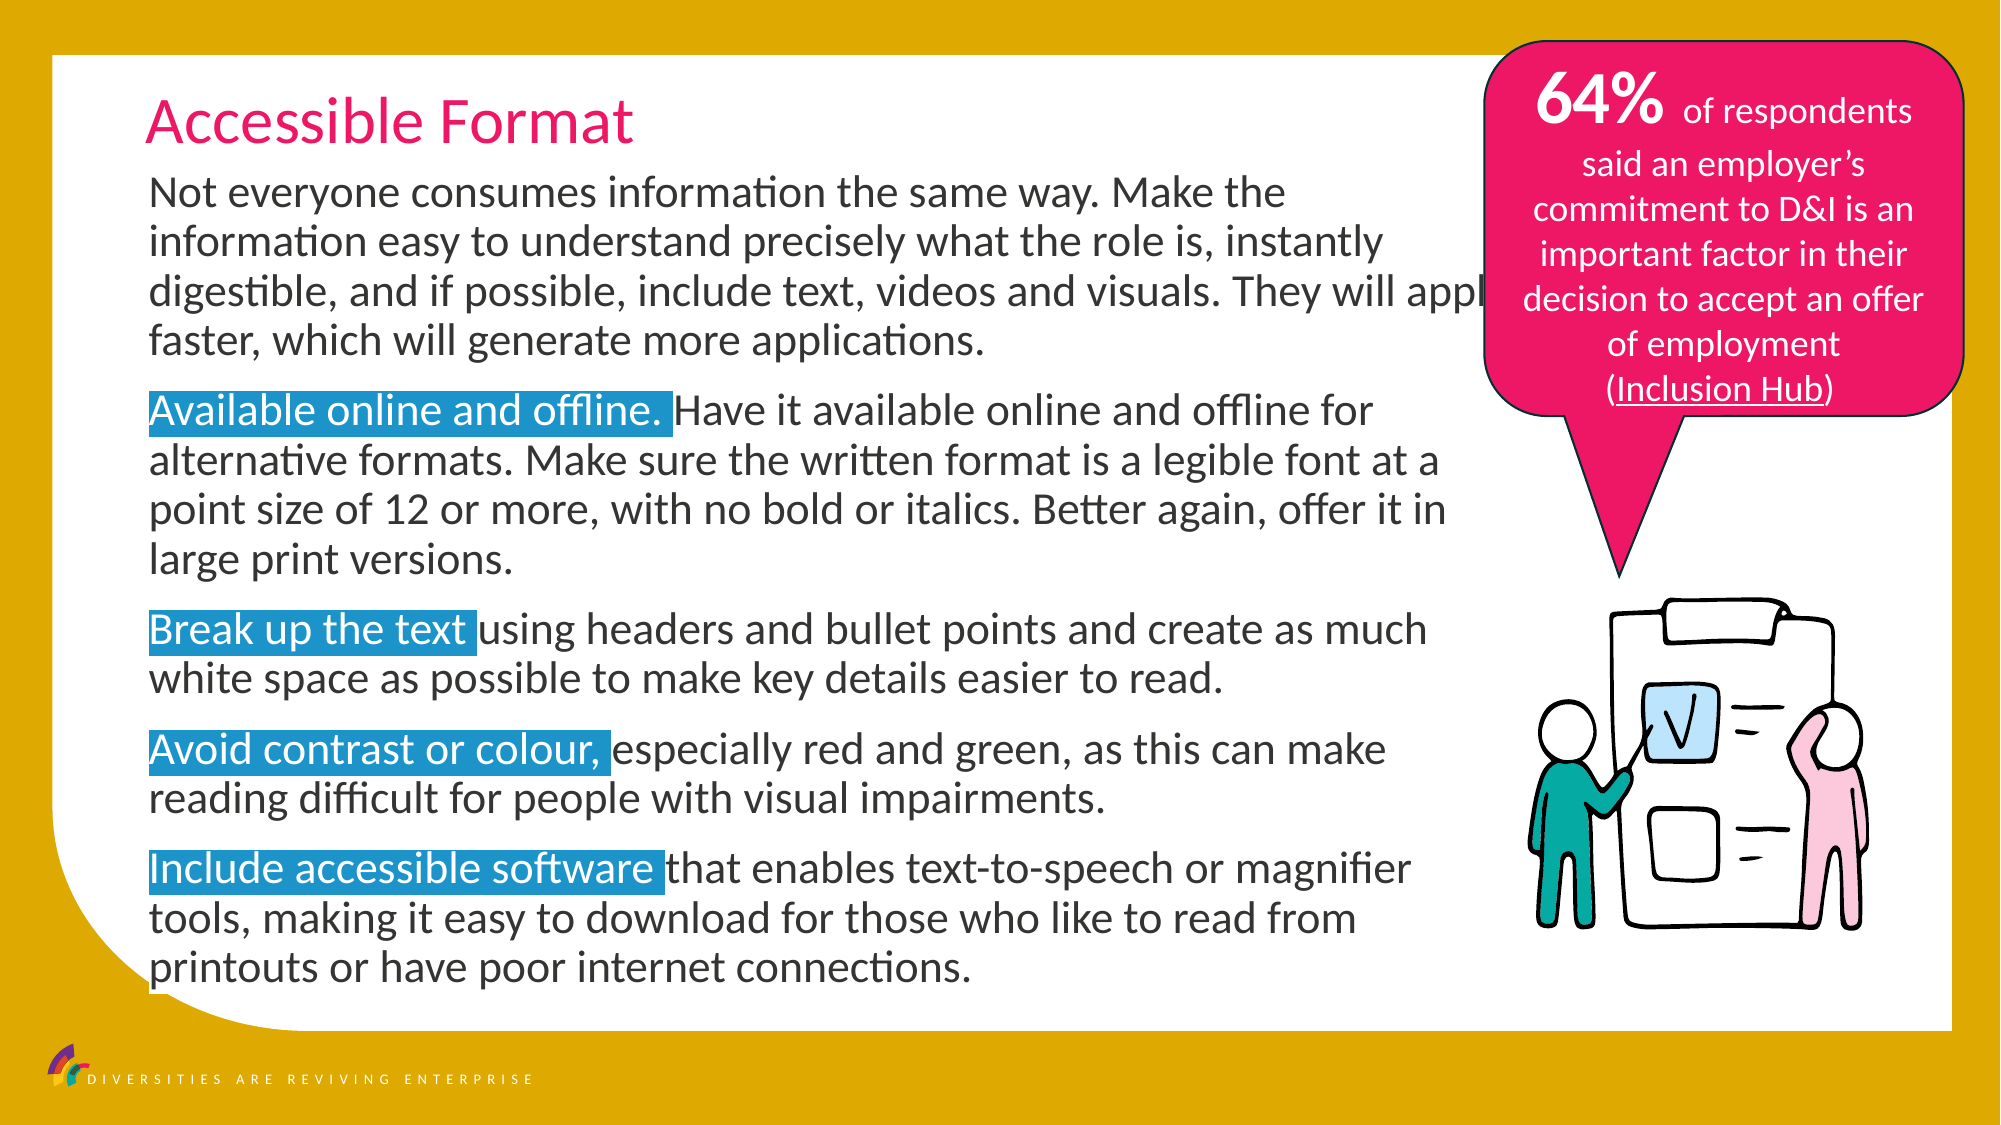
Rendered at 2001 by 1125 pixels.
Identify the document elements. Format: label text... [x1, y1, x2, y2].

list Accessible Format [130, 55, 1504, 188]
text_box 64% of respondents said an employer’s commitment to D&I is an important factor in their decision to accept an offer of employment (Inclusion Hub) [1483, 40, 1965, 580]
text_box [1527, 597, 1870, 931]
list Not everyone consumes information the same way. Make the information easy to understand precisely what the role is, instantly digestible, and if possible, include text, videos and visuals. They will apply faster, which will generate more applications. Available online and offline. Have it available online and offline for alternative formats. Make sure the written format is a legible font at a point size of 12 or more, with no bold or italics. Better again, offer it in large print versions. Break up the text using headers and bullet points and create as much white space as possible to make key details easier to read. Avoid contrast or colour, especially red and green, as this can make reading difficult for people with visual impairments. Include accessible software that enables text-to-speech or magnifier tools, making it easy to download for those who like to read from printouts or have poor internet connections. [133, 188, 1527, 792]
